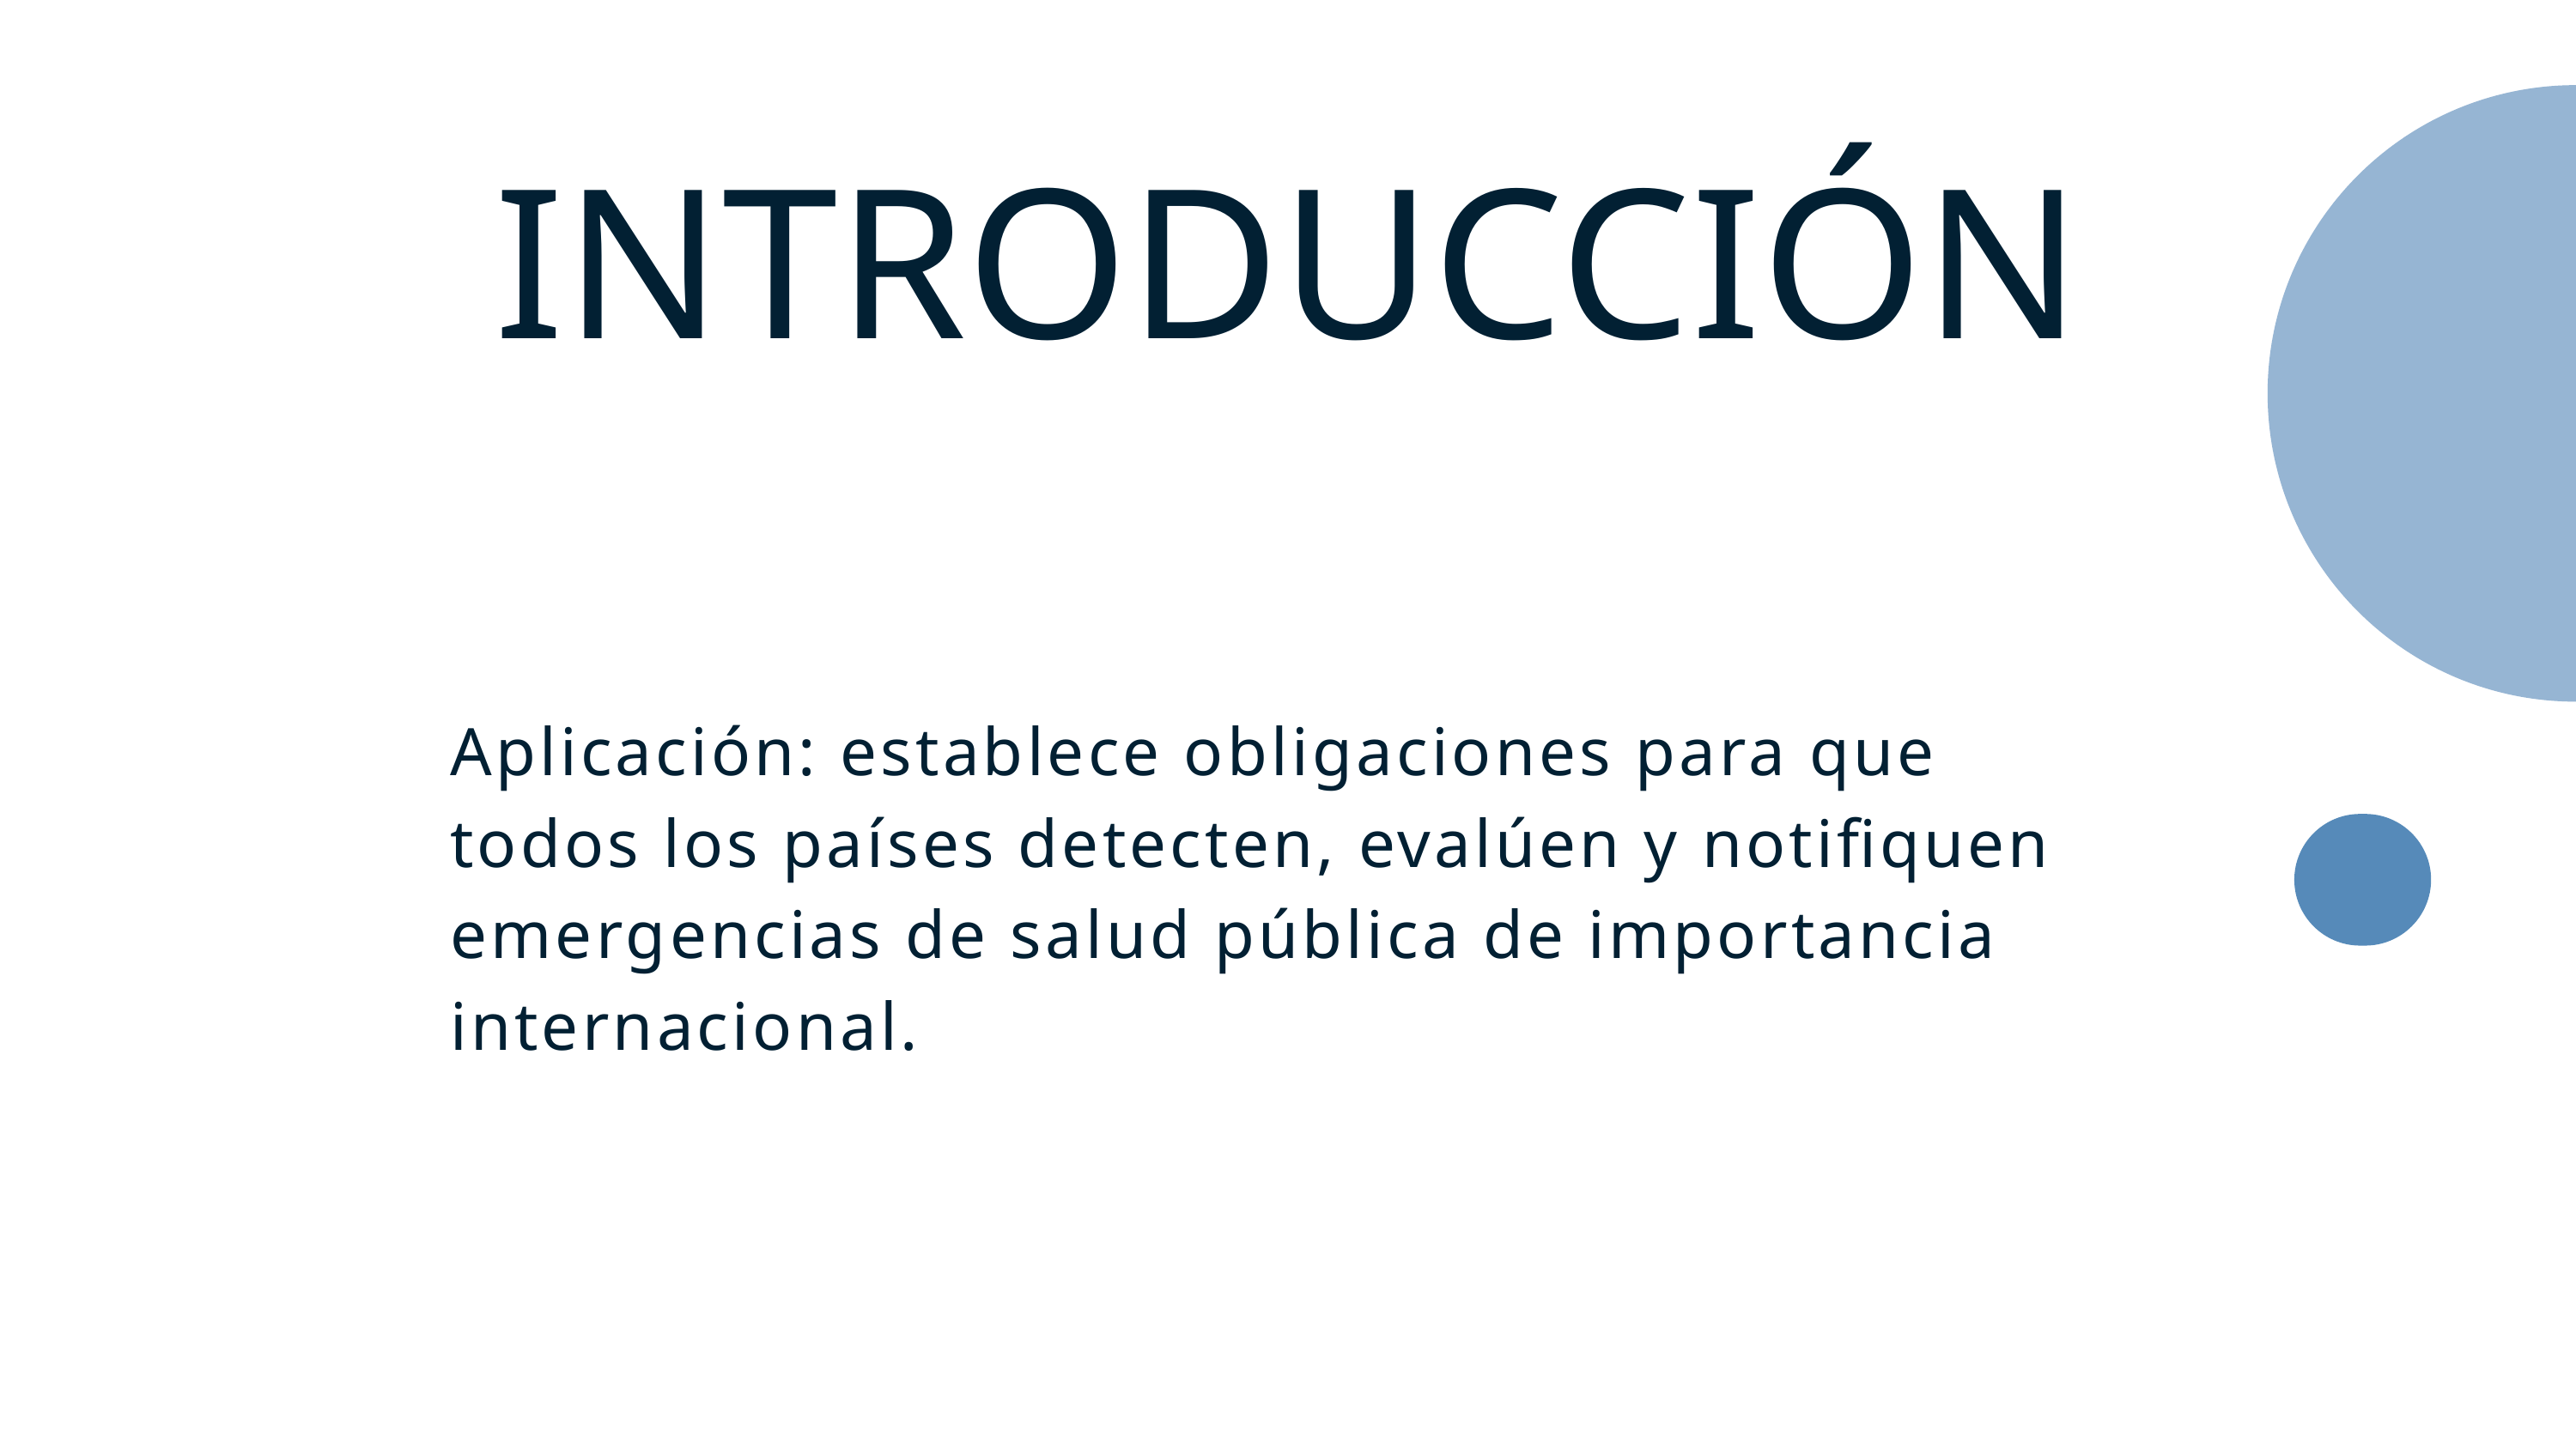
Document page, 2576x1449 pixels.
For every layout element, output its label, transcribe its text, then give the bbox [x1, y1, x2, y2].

text_box INTRODUCCIÓN [240, 189, 2263, 380]
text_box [2267, 84, 2576, 702]
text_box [2293, 813, 2432, 946]
text_box Aplicación: establece obligaciones para que todos los países detecten, evalúen y notifiquen emergencias de salud pública de importancia internacional. [450, 605, 2126, 1155]
